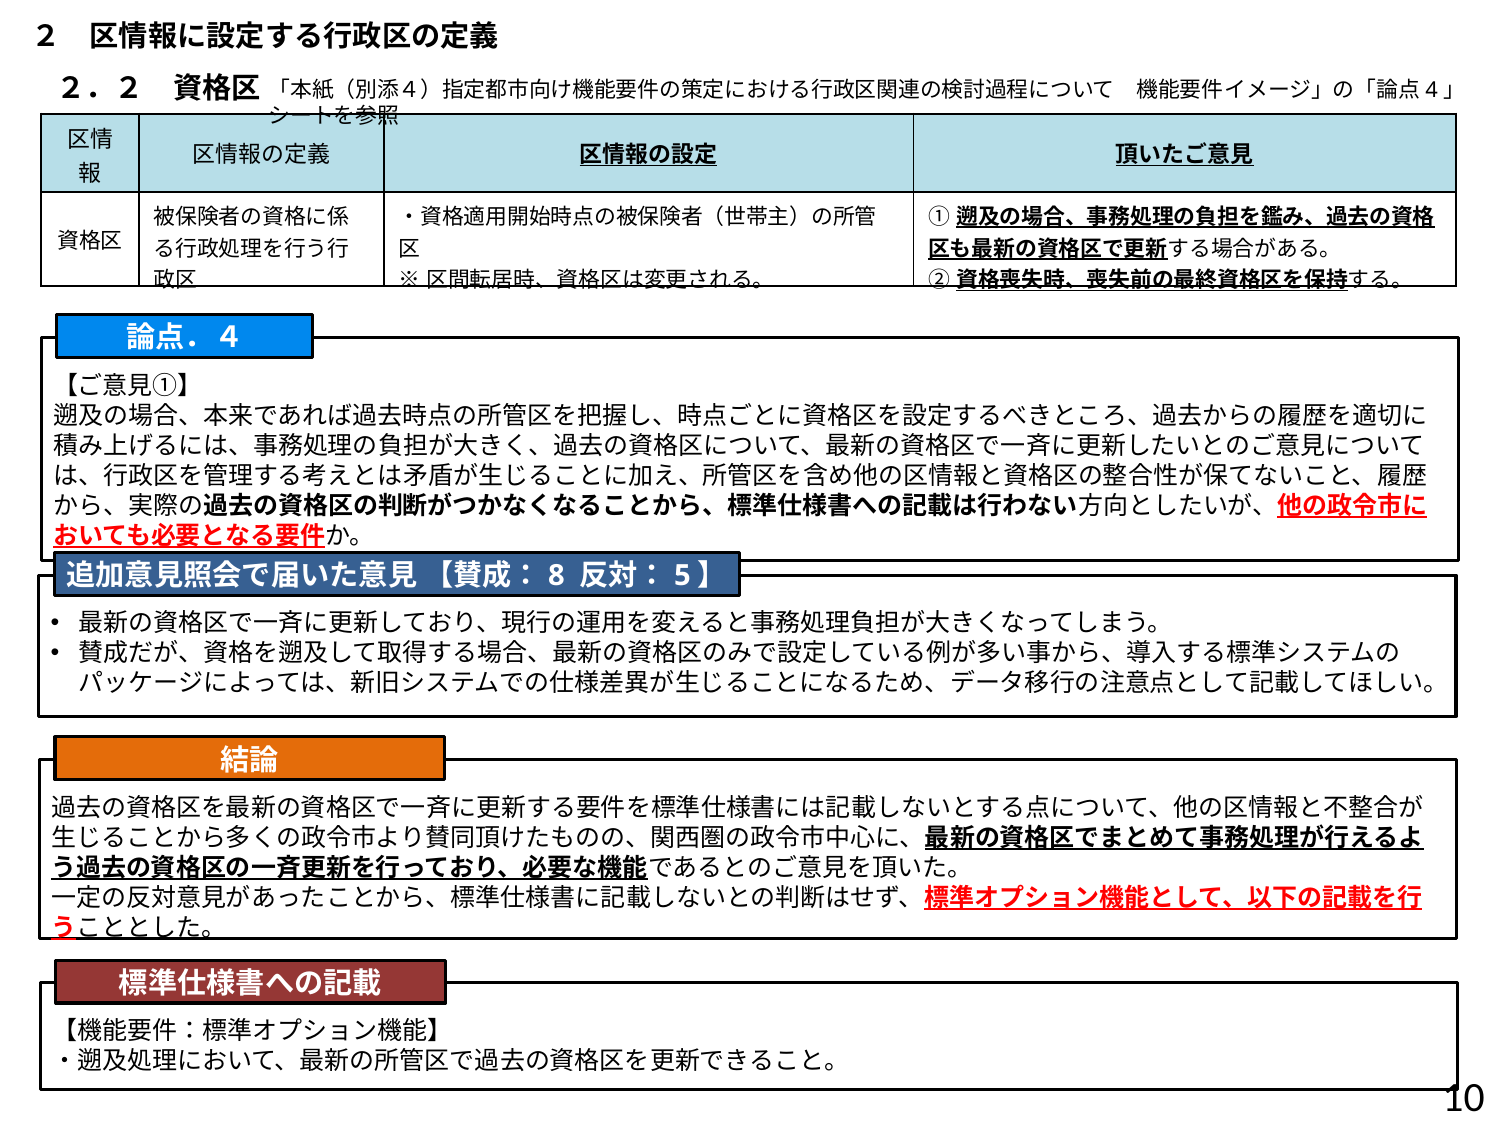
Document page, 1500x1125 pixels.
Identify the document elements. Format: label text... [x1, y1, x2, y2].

text_box 「本紙（別添４）指定都市向け機能要件の策定における行政区関連の検討過程について 機能要件イメージ」の「論点4」シートを参照 [253, 60, 1500, 107]
table_header 区情報の定義 [140, 115, 383, 191]
text_box ２．２ 資格区 [41, 54, 1464, 100]
text_box 論点．４ [55, 312, 315, 359]
text_box 【ご意見①】 遡及の場合、本来であれば過去時点の所管区を把握し、時点ごとに資格区を設定するべきところ、過去からの履歴を適切に積み上げるには、事務処理の負担が大きく、過去の資格区について、最新の資格区で一斉に更新したいとのご意見については、行政区を管理する考えとは矛盾が生じることに加え、所管区を含め他の区情報と資格区の整合性が保てないこと、履歴から、実際の過去の資格区の判断がつかなくなることから、標準仕様書への記載は行わない方向としたいが、他の政令市においても必要となる要件か。 [41, 337, 1459, 561]
text_box ２ 区情報に設定する行政区の定義 [16, 2, 1440, 49]
text_box 標準仕様書への記載 [54, 958, 448, 1005]
table_cell 被保険者の資格に係る行政処理を行う行政区 [140, 193, 383, 285]
slide_number 9 [1149, 1065, 1500, 1125]
text_box 最新の資格区で一斉に更新しており、現行の運用を変えると事務処理負担が大きくなってしまう。 賛成だが、資格を遡及して取得する場合、最新の資格区のみで設定している例が多い事から、導入する標準システムのパッケージによっては、新旧システムでの仕様差異が生じることになるため、データ移行の注意点として記載してほしい。 [38, 575, 1457, 717]
table_header 区情報の設定 [385, 115, 913, 191]
text_box 【機能要件：標準オプション機能】 ・遡及処理において、最新の所管区で過去の資格区を更新できること。 [40, 982, 1458, 1090]
table_cell ・資格適用開始時点の被保険者（世帯主）の所管区 ※区間転居時、資格区は変更される。 [385, 193, 913, 285]
table_cell 資格区 [42, 193, 138, 285]
text_box 結論 [53, 735, 447, 782]
text_box 追加意見照会で届いた意見 【賛成：8 反対：5】 [52, 550, 741, 597]
text_box 過去の資格区を最新の資格区で一斉に更新する要件を標準仕様書には記載しないとする点について、他の区情報と不整合が生じることから多くの政令市より賛同頂けたものの、関西圏の政令市中心に、最新の資格区でまとめて事務処理が行えるよう過去の資格区の一斉更新を行っており、必要な機能であるとのご意見を頂いた。 一定の反対意見があったことから、標準仕様書に記載しないとの判断はせず、標準オプション機能として、以下の記載を行うこととした。 [39, 759, 1457, 939]
table_cell ①遡及の場合、事務処理の負担を鑑み、過去の資格区も最新の資格区で更新する場合がある。 ②資格喪失時、喪失前の最終資格区を保持する。 [914, 193, 1455, 285]
table_header 区情報 [42, 115, 138, 191]
table_header 頂いたご意見 [914, 115, 1455, 191]
